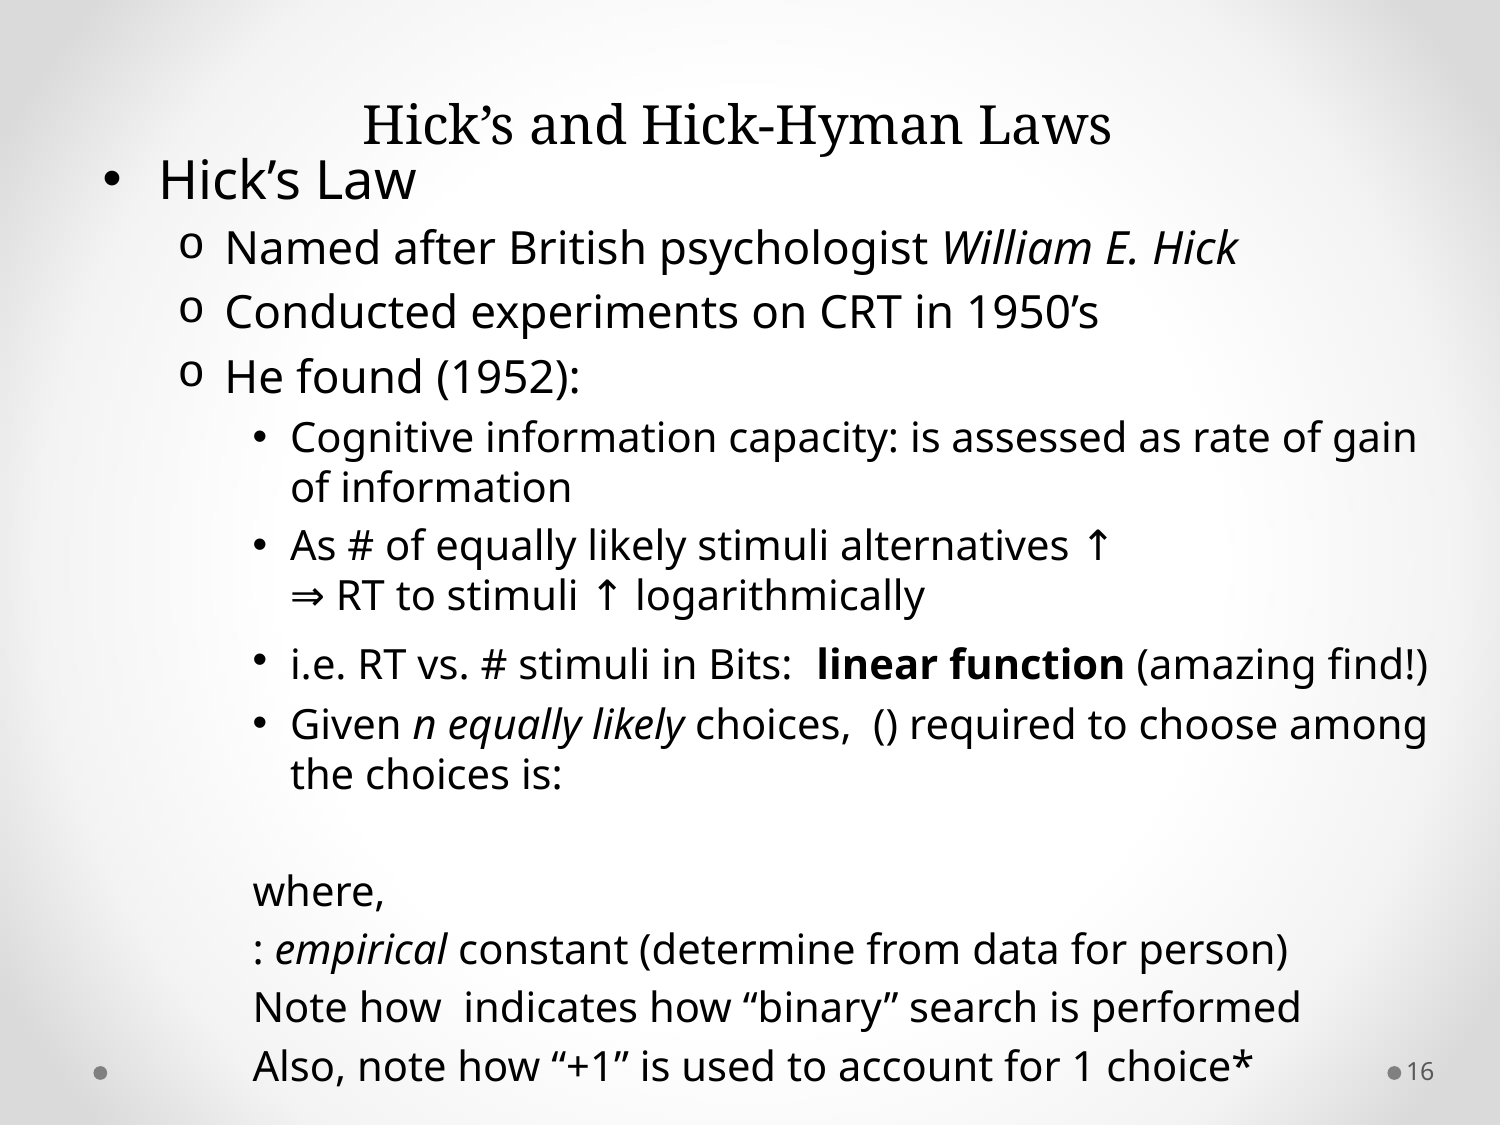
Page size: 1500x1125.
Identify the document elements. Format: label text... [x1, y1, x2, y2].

title Hick’s and Hick-Hyman Laws [62, 62, 1413, 163]
picture [0, 1, 1500, 1125]
slide_number 16 [1401, 1042, 1494, 1103]
